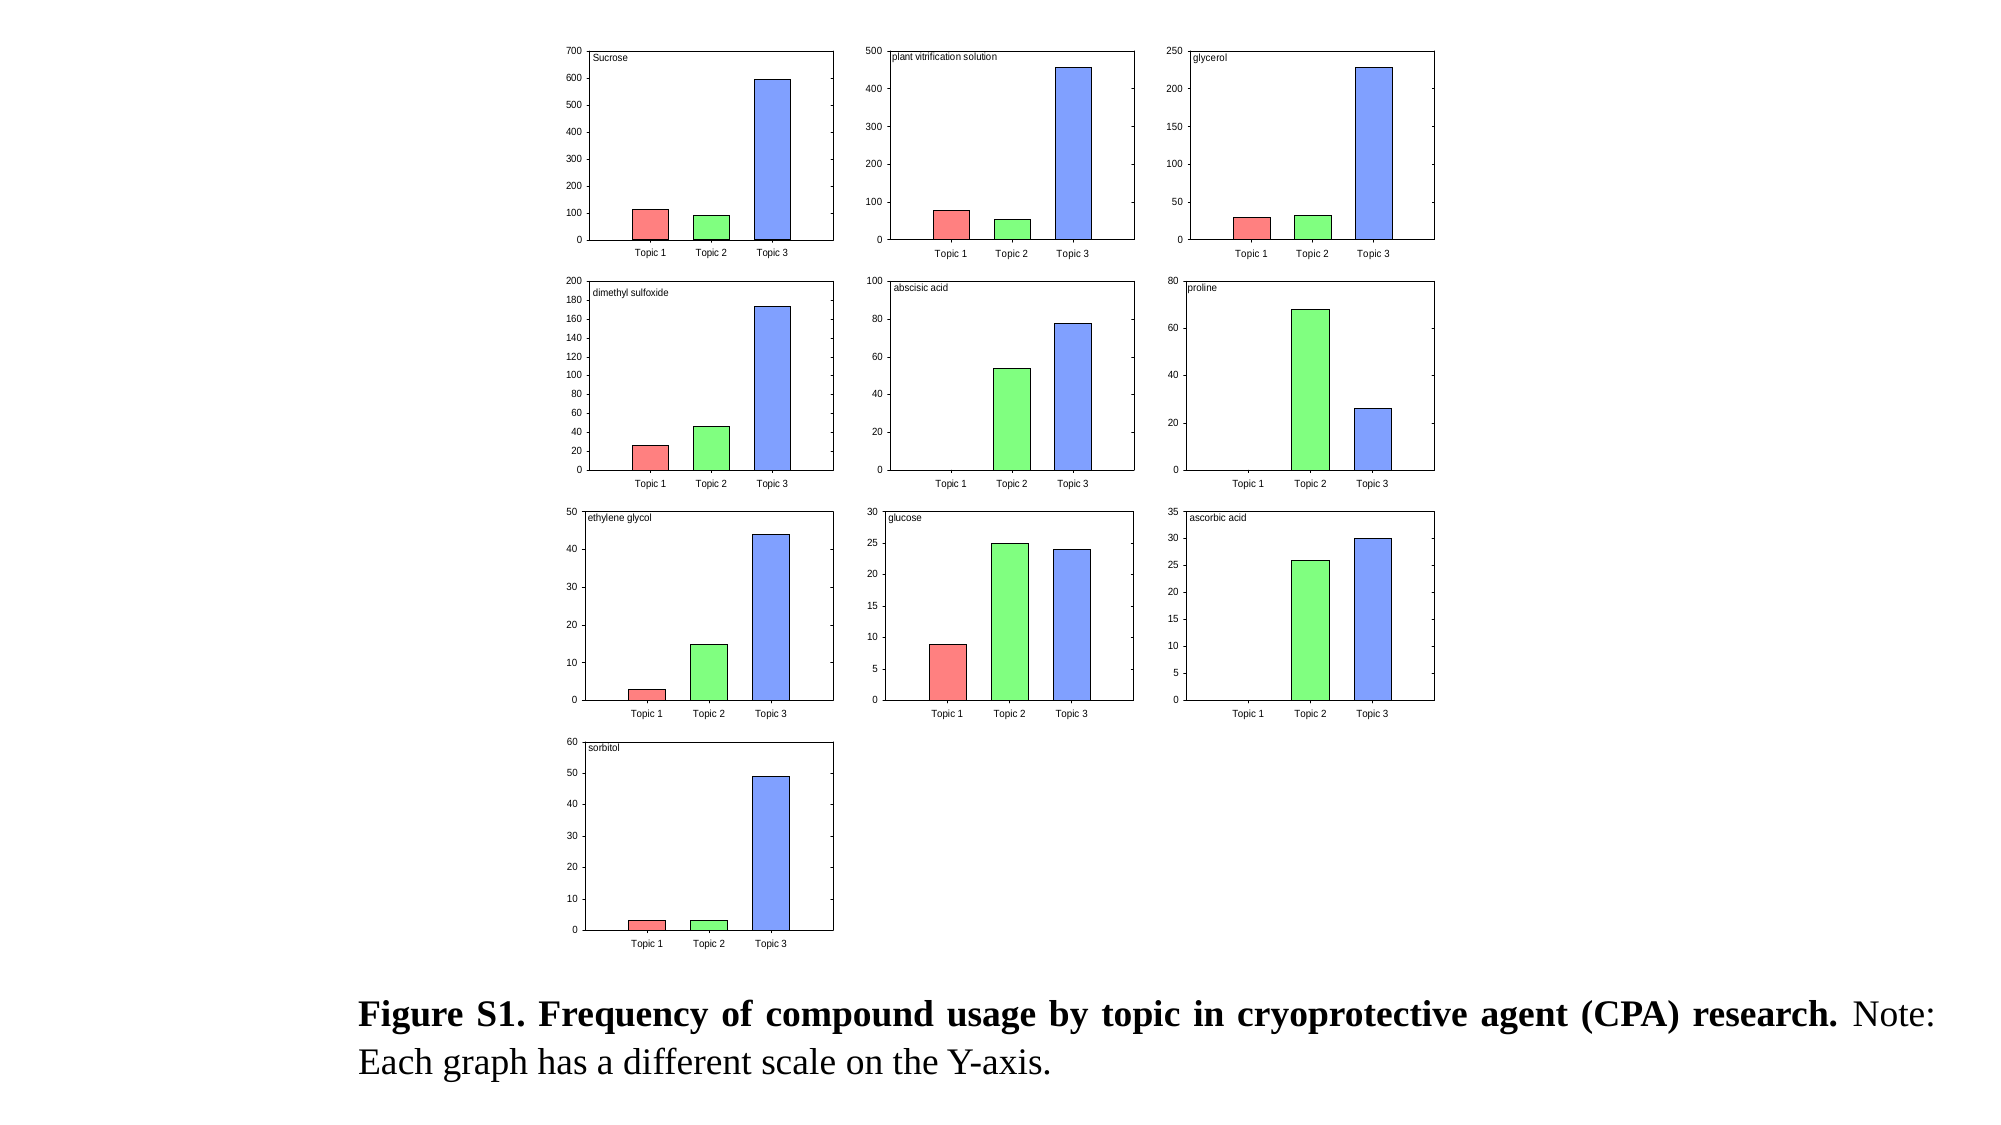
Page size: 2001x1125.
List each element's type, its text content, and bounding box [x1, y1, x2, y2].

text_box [546, 36, 1449, 958]
text_box Figure S1. Frequency of compound usage by topic in cryoprotective agent (CPA) research. Note: Each graph has a different scale on the Y-axis. [343, 978, 1951, 1090]
